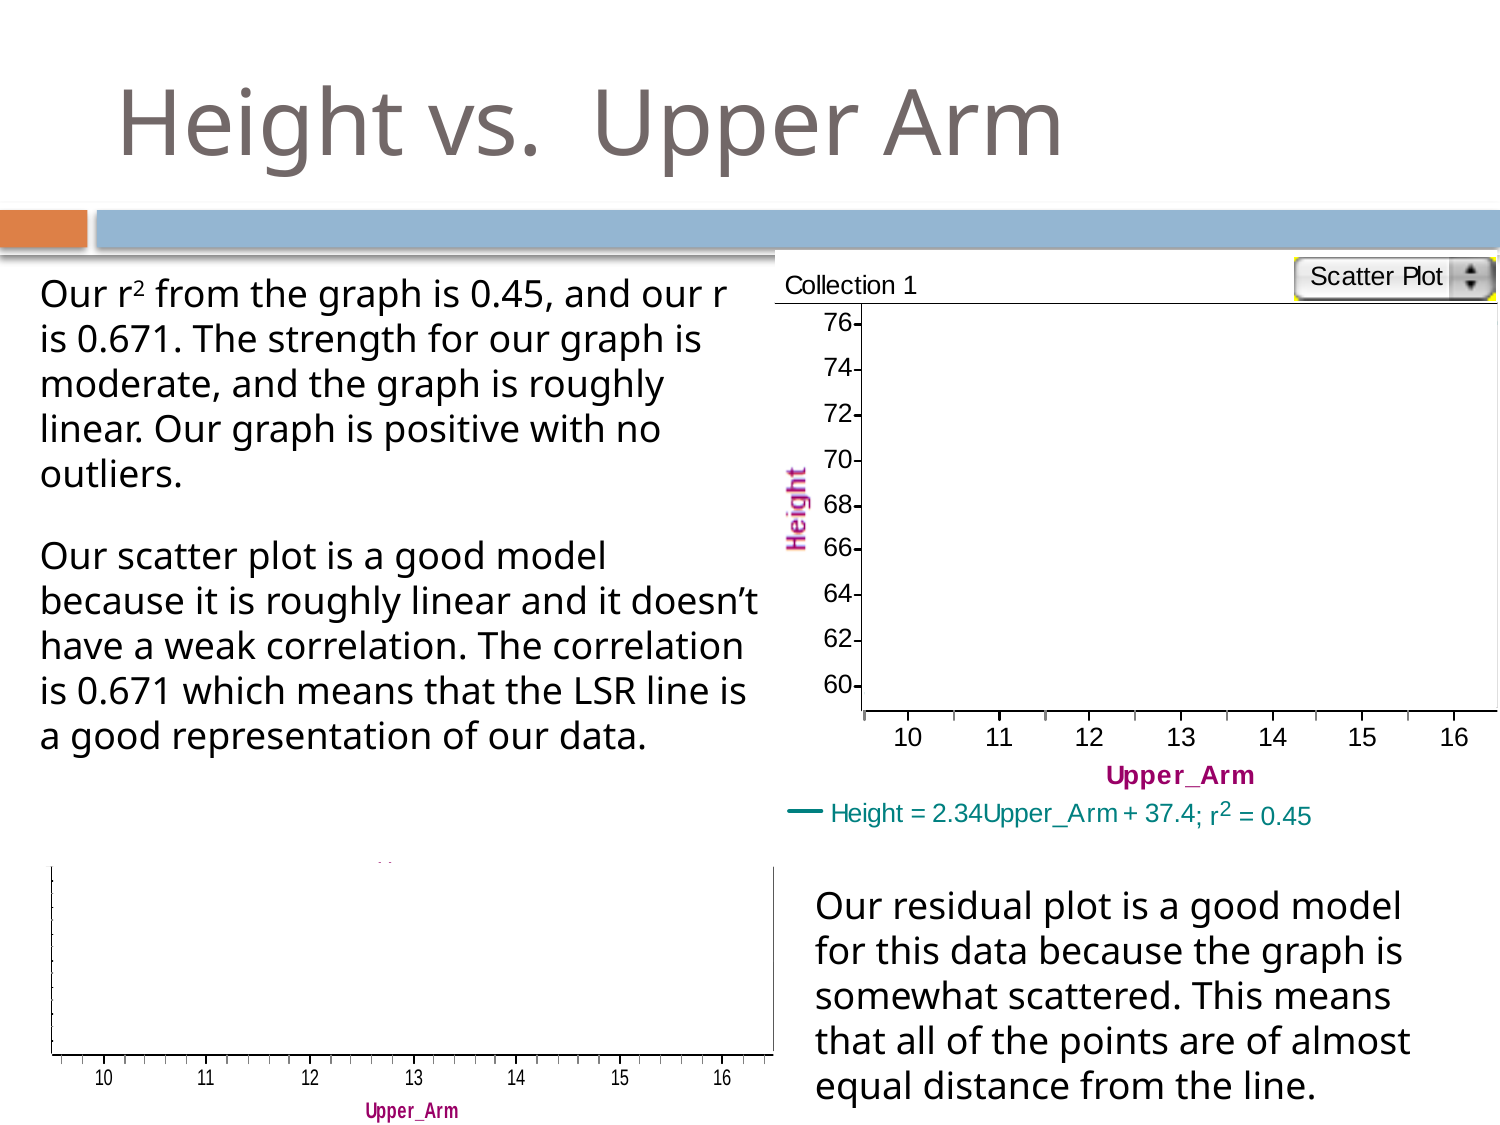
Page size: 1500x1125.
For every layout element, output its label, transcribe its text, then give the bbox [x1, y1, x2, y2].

title Height vs. Upper Arm [100, 37, 1438, 200]
picture [0, 862, 776, 1125]
picture [774, 249, 1500, 838]
text_box Our scatter plot is a good model because it is roughly linear and it doesn’t have a weak correlation. The correlation is 0.671 which means that the LSR line is a good representation of our data. [24, 524, 768, 765]
text_box Our residual plot is a good model for this data because the graph is somewhat scattered. This means that all of the points are of almost equal distance from the line. [799, 874, 1463, 1115]
text_box Our r2 from the graph is 0.45, and our r is 0.671. The strength for our graph is moderate, and the graph is roughly linear. Our graph is positive with no outliers. [24, 262, 768, 503]
